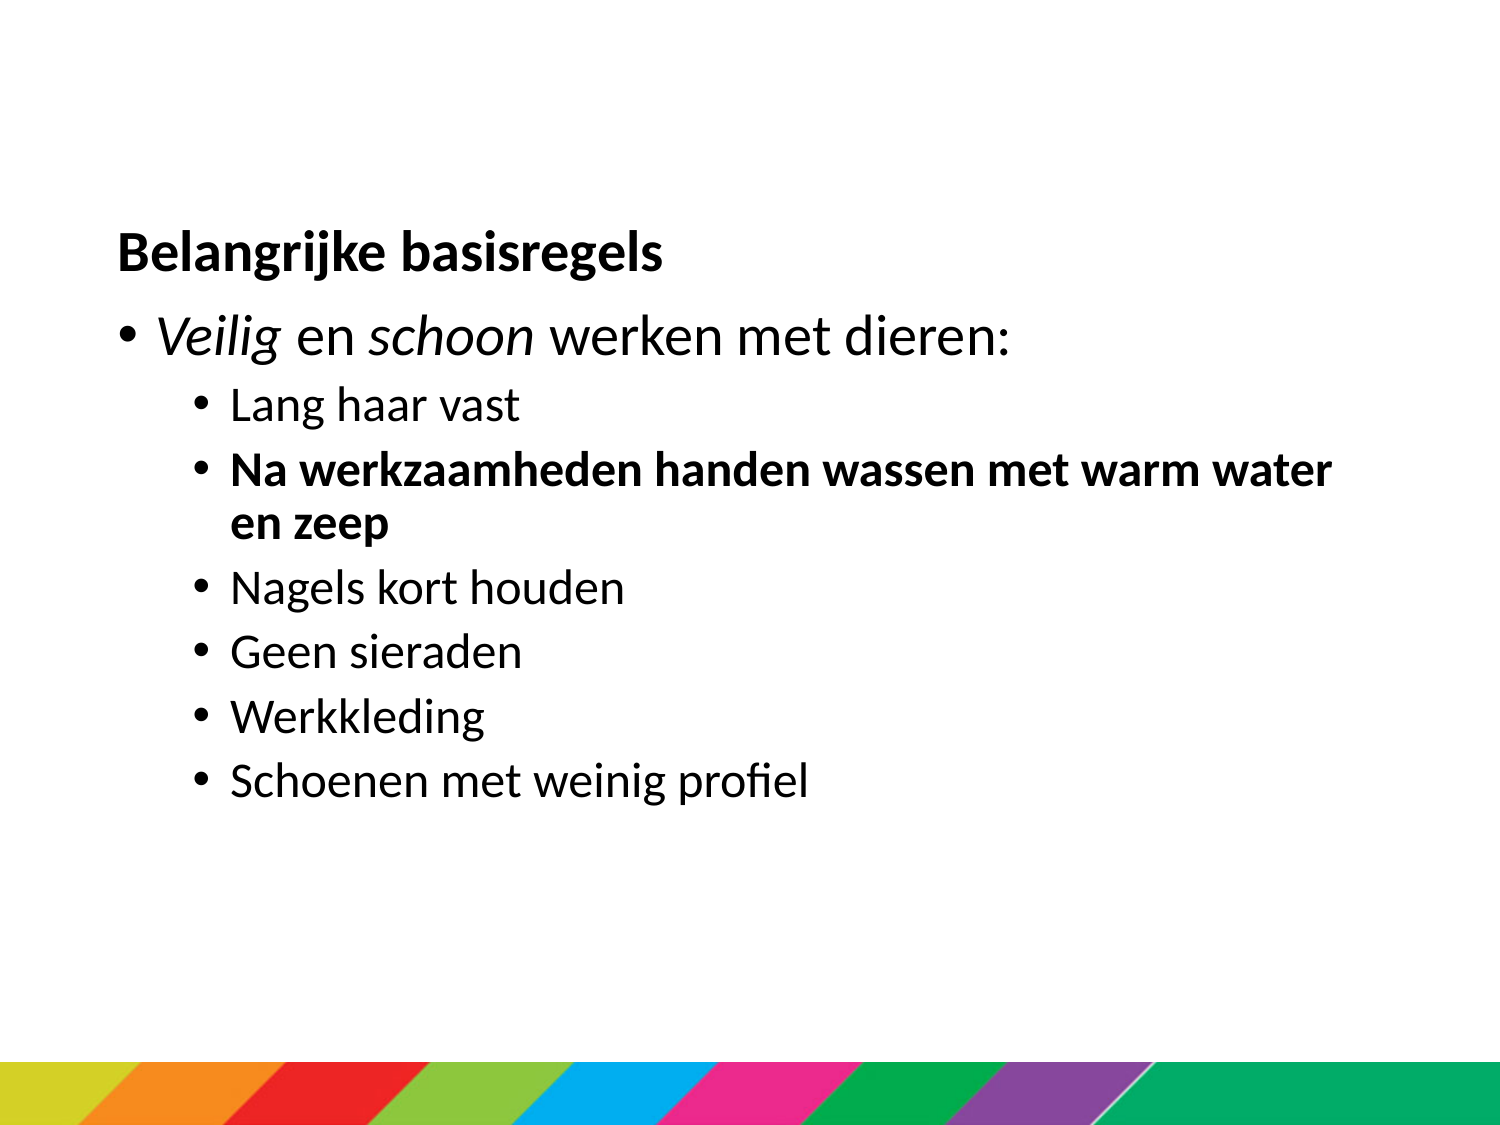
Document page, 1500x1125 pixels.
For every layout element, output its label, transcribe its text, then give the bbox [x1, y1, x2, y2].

picture [656, 1062, 1500, 1125]
picture [0, 1062, 574, 1125]
list Belangrijke basisregels Veilig en schoon werken met dieren: Lang haar vast Na werkzaamheden handen wassen met warm water en zeep Nagels kort houden Geen sieraden Werkkleding Schoenen met weinig profiel [102, 214, 1397, 928]
